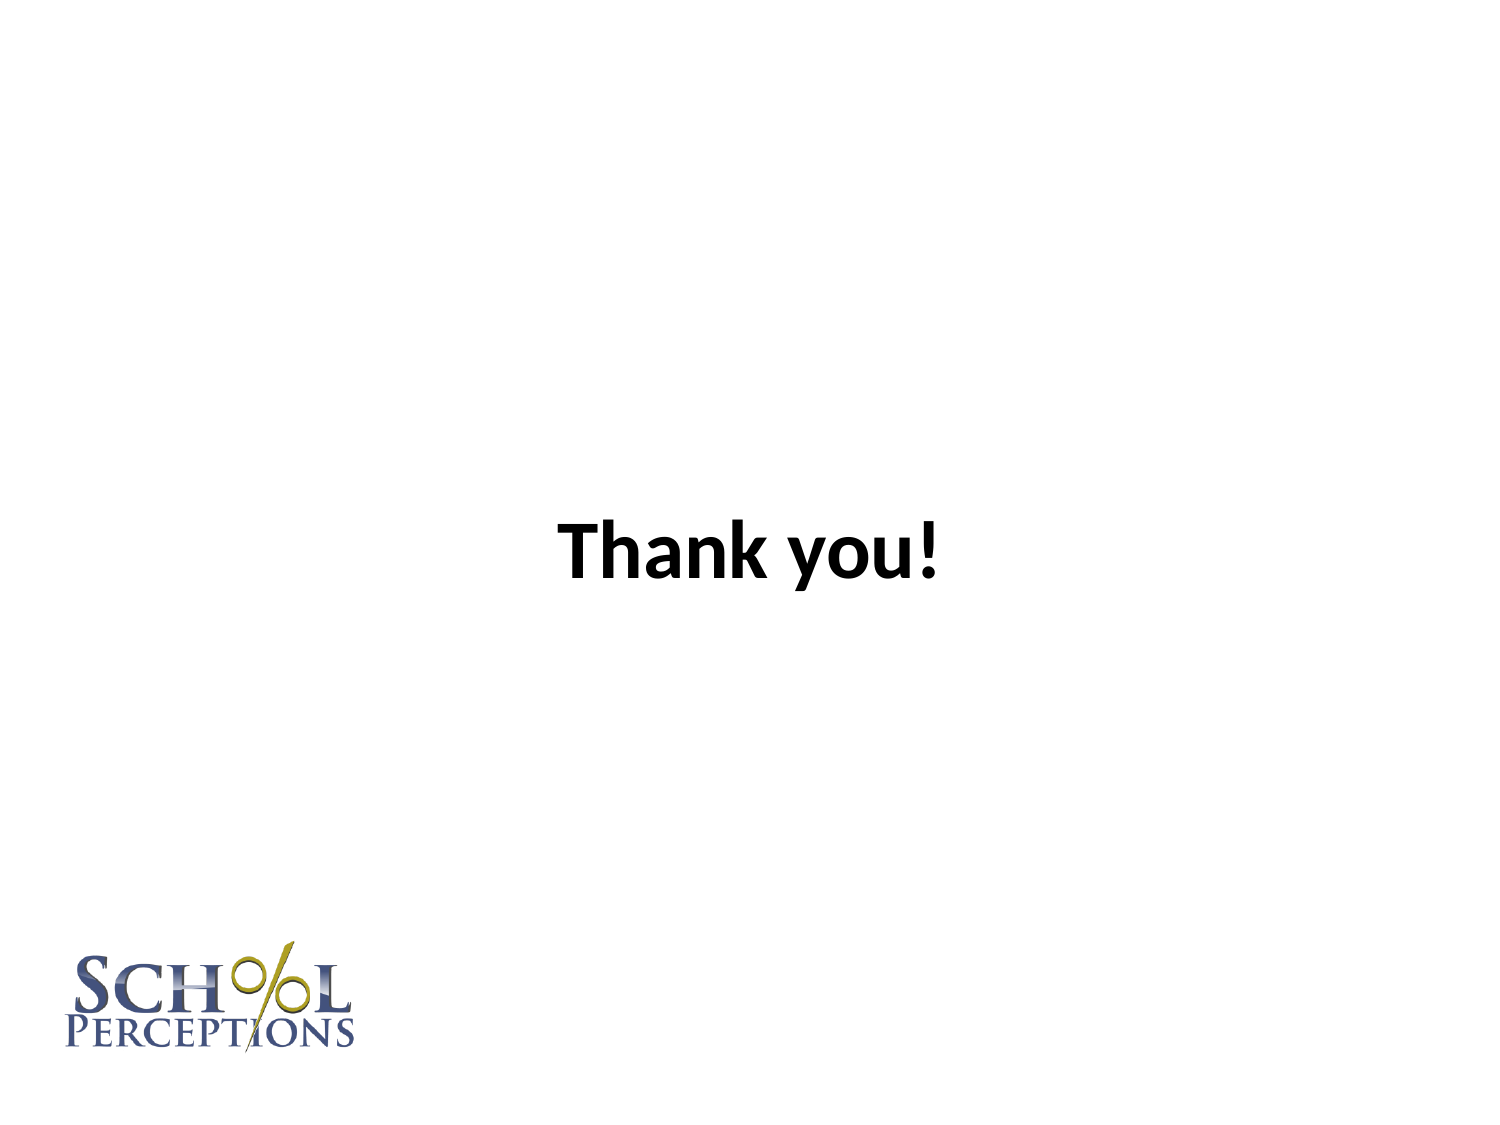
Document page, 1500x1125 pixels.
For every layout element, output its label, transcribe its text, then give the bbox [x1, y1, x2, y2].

picture [62, 937, 356, 1063]
title Thank you! [112, 462, 1388, 629]
